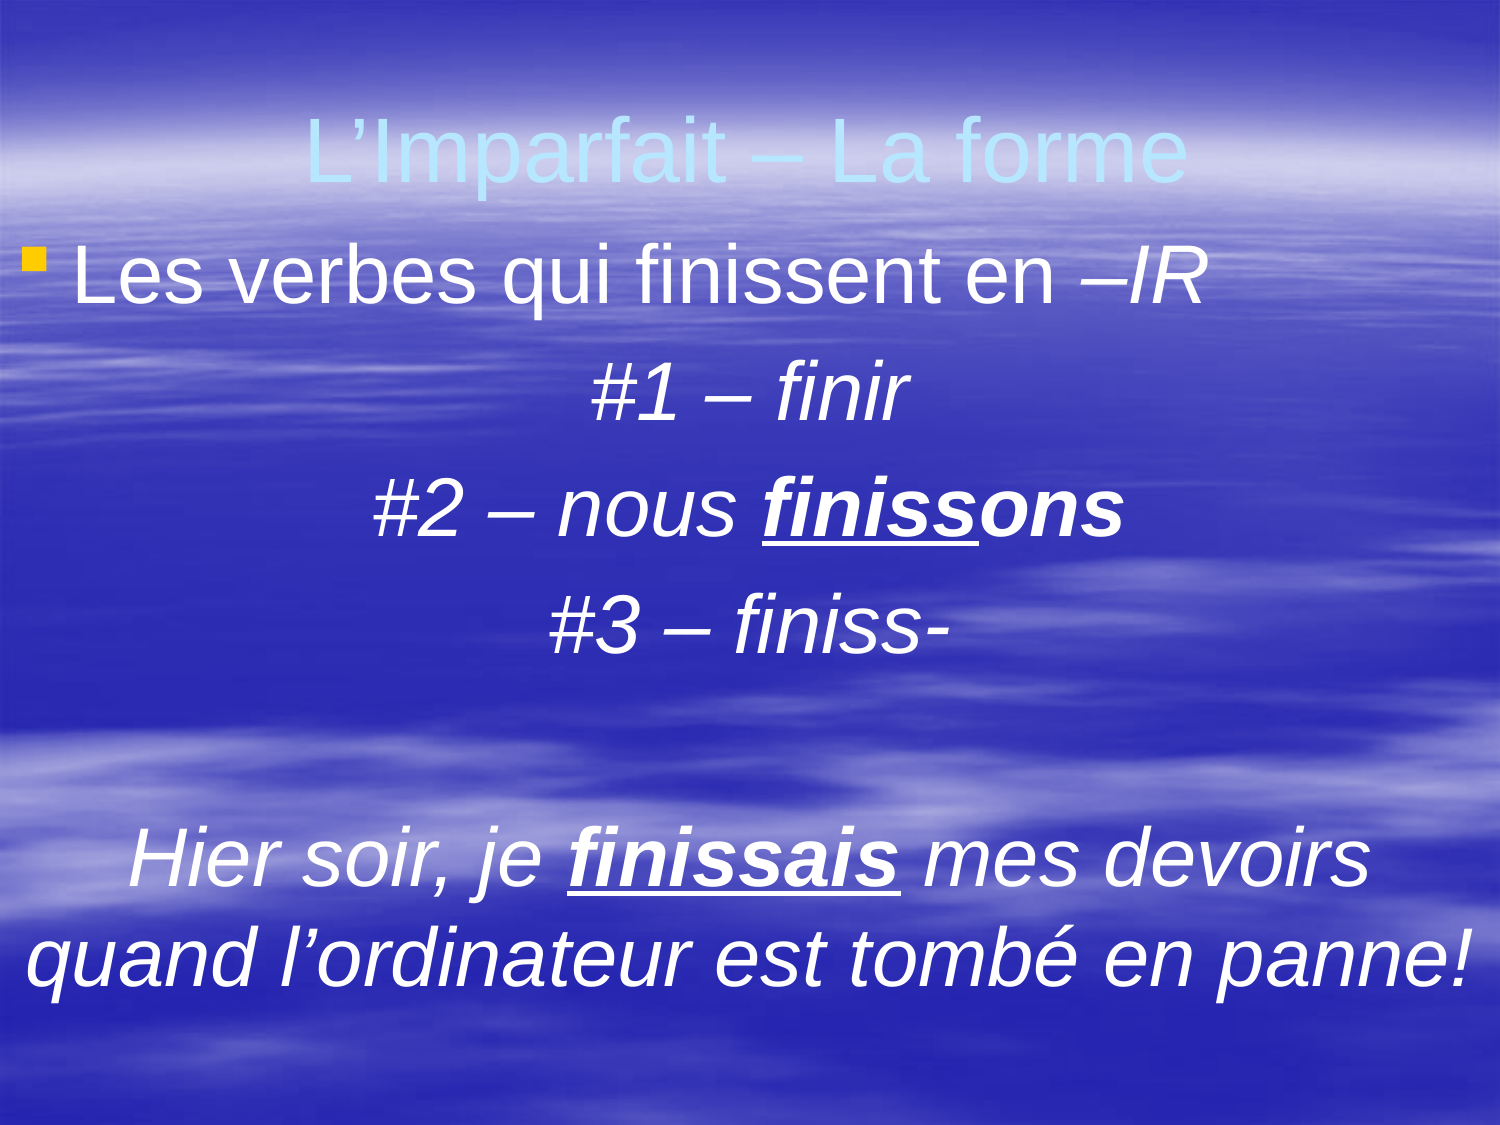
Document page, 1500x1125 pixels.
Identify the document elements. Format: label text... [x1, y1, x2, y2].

list Les verbes qui finissent en –IR #1 – finir #2 – nous finissons #3 – finiss- Hier soir, je finissais mes devoirs quand l’ordinateur est tombé en panne! [0, 212, 1500, 1063]
title L’Imparfait – La forme [49, 37, 1446, 212]
